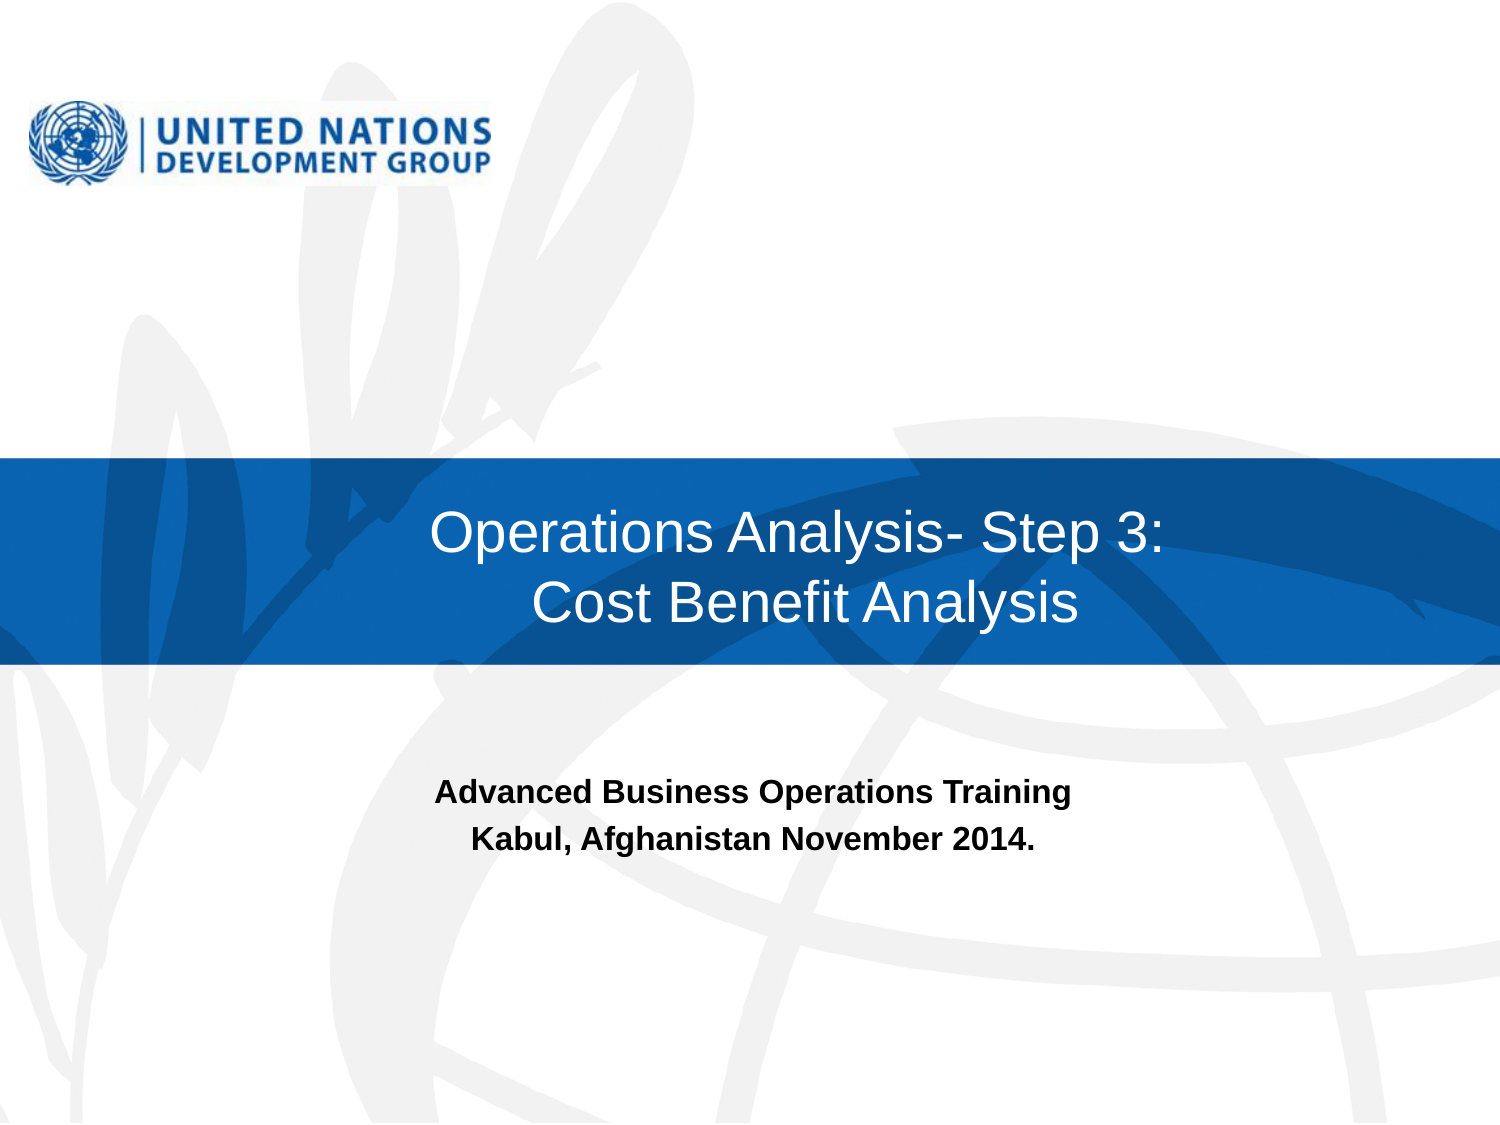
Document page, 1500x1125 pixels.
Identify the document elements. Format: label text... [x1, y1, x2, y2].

picture [0, 0, 1500, 1123]
text_box Advanced Business Operations Training Kabul, Afghanistan November 2014. [266, 763, 1242, 907]
title Operations Analysis- Step 3: Cost Benefit Analysis [168, 497, 1444, 631]
